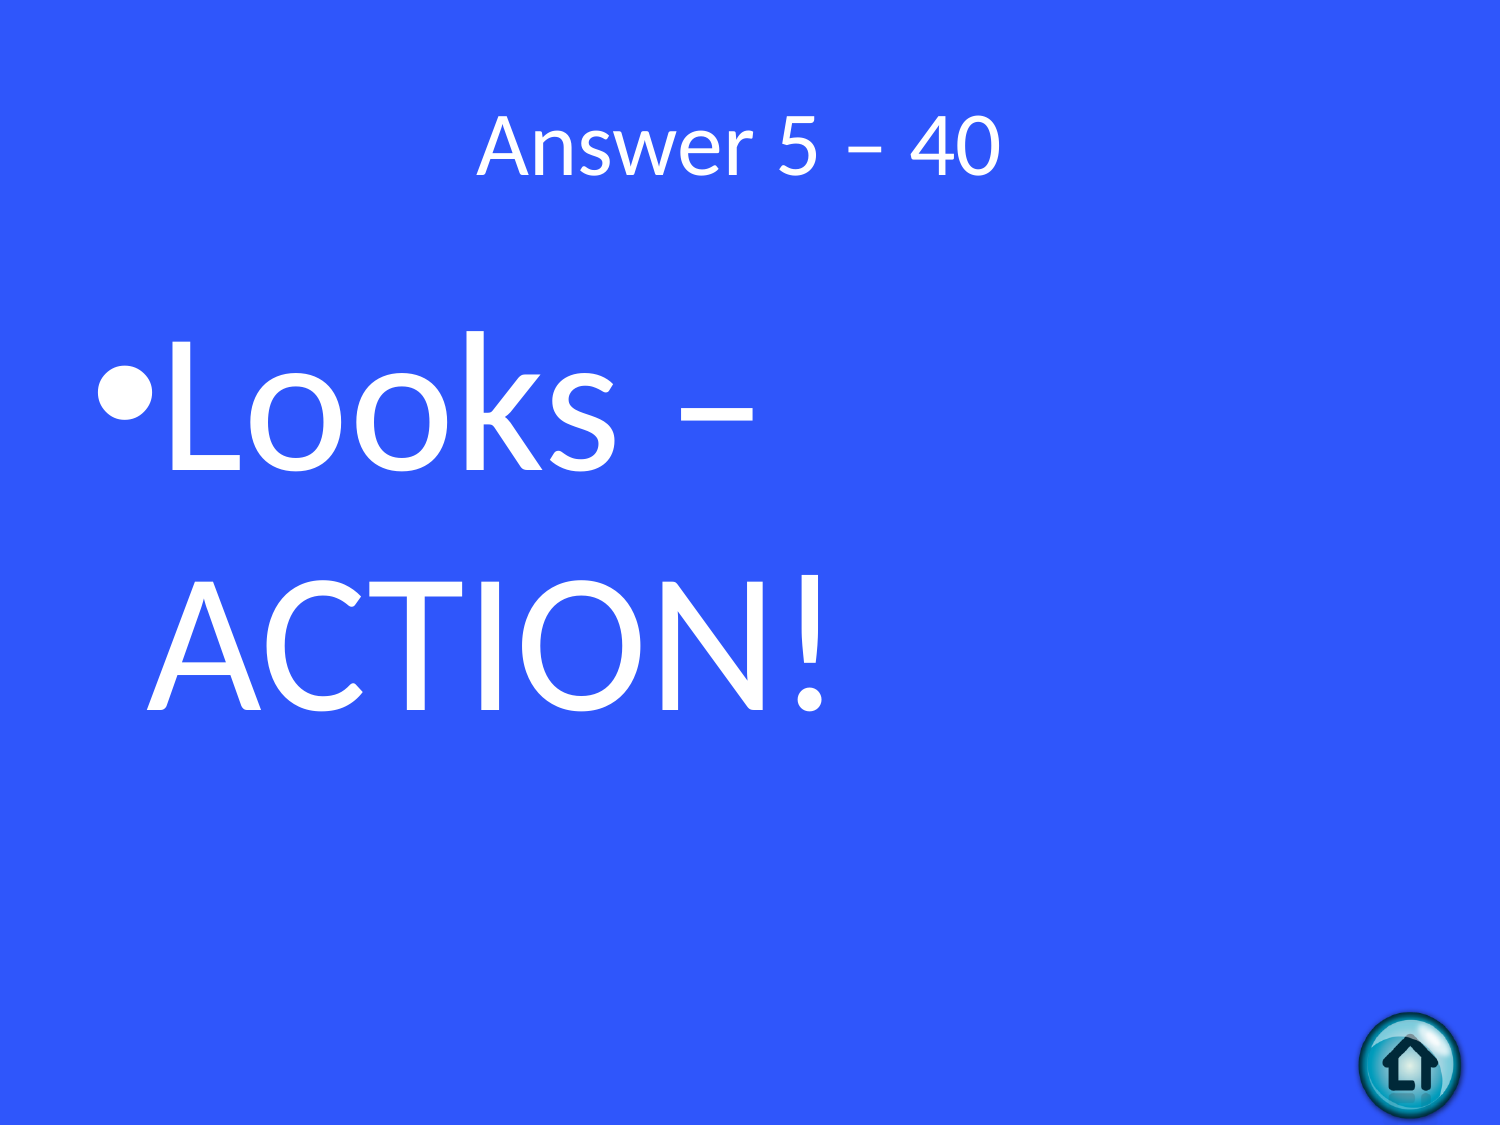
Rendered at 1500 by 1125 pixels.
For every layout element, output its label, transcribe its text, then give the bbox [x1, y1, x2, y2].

list Looks – ACTION! [75, 262, 1425, 1005]
title Answer 5 – 40 [75, 45, 1425, 233]
picture [1349, 1006, 1469, 1125]
